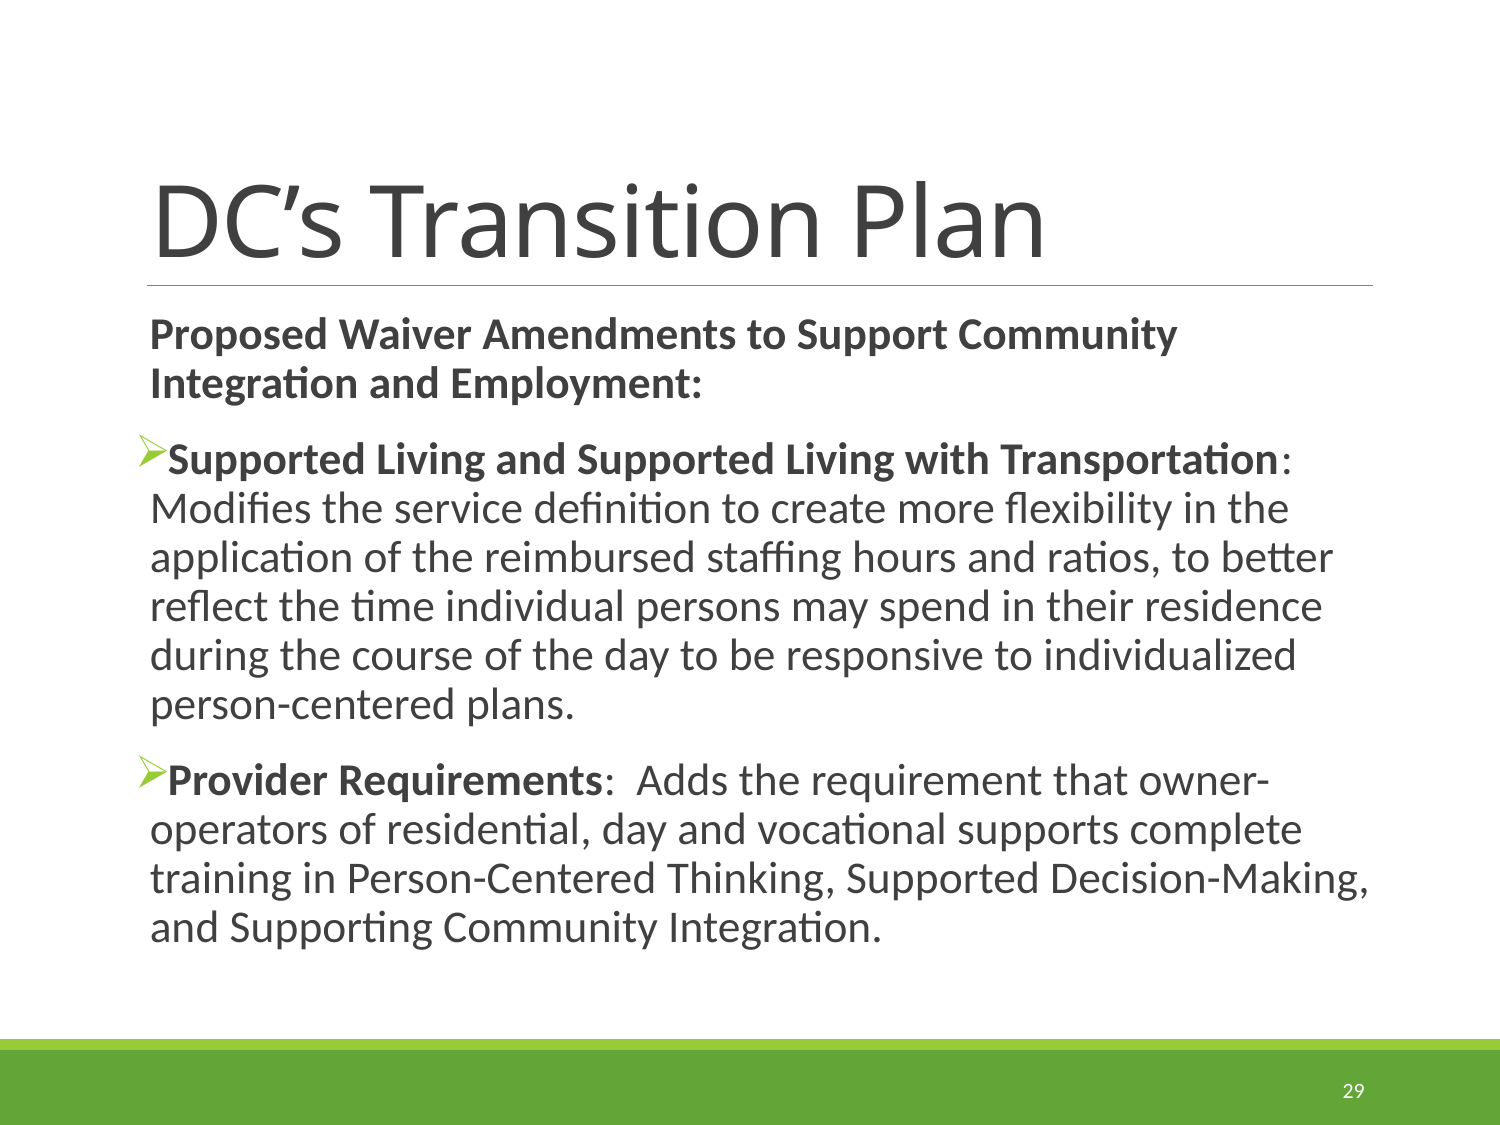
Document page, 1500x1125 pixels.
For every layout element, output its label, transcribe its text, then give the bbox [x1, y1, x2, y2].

slide_number 29 [1218, 1059, 1380, 1120]
title DC’s Transition Plan [135, 47, 1373, 285]
list Proposed Waiver Amendments to Support Community Integration and Employment: Supported Living and Supported Living with Transportation: Modifies the service definition to create more flexibility in the application of the reimbursed staffing hours and ratios, to better reflect the time individual persons may spend in their residence during the course of the day to be responsive to individualized person-centered plans. Provider Requirements: Adds the requirement that owner-operators of residential, day and vocational supports complete training in Person-Centered Thinking, Supported Decision-Making, and Supporting Community Integration. [135, 302, 1373, 963]
